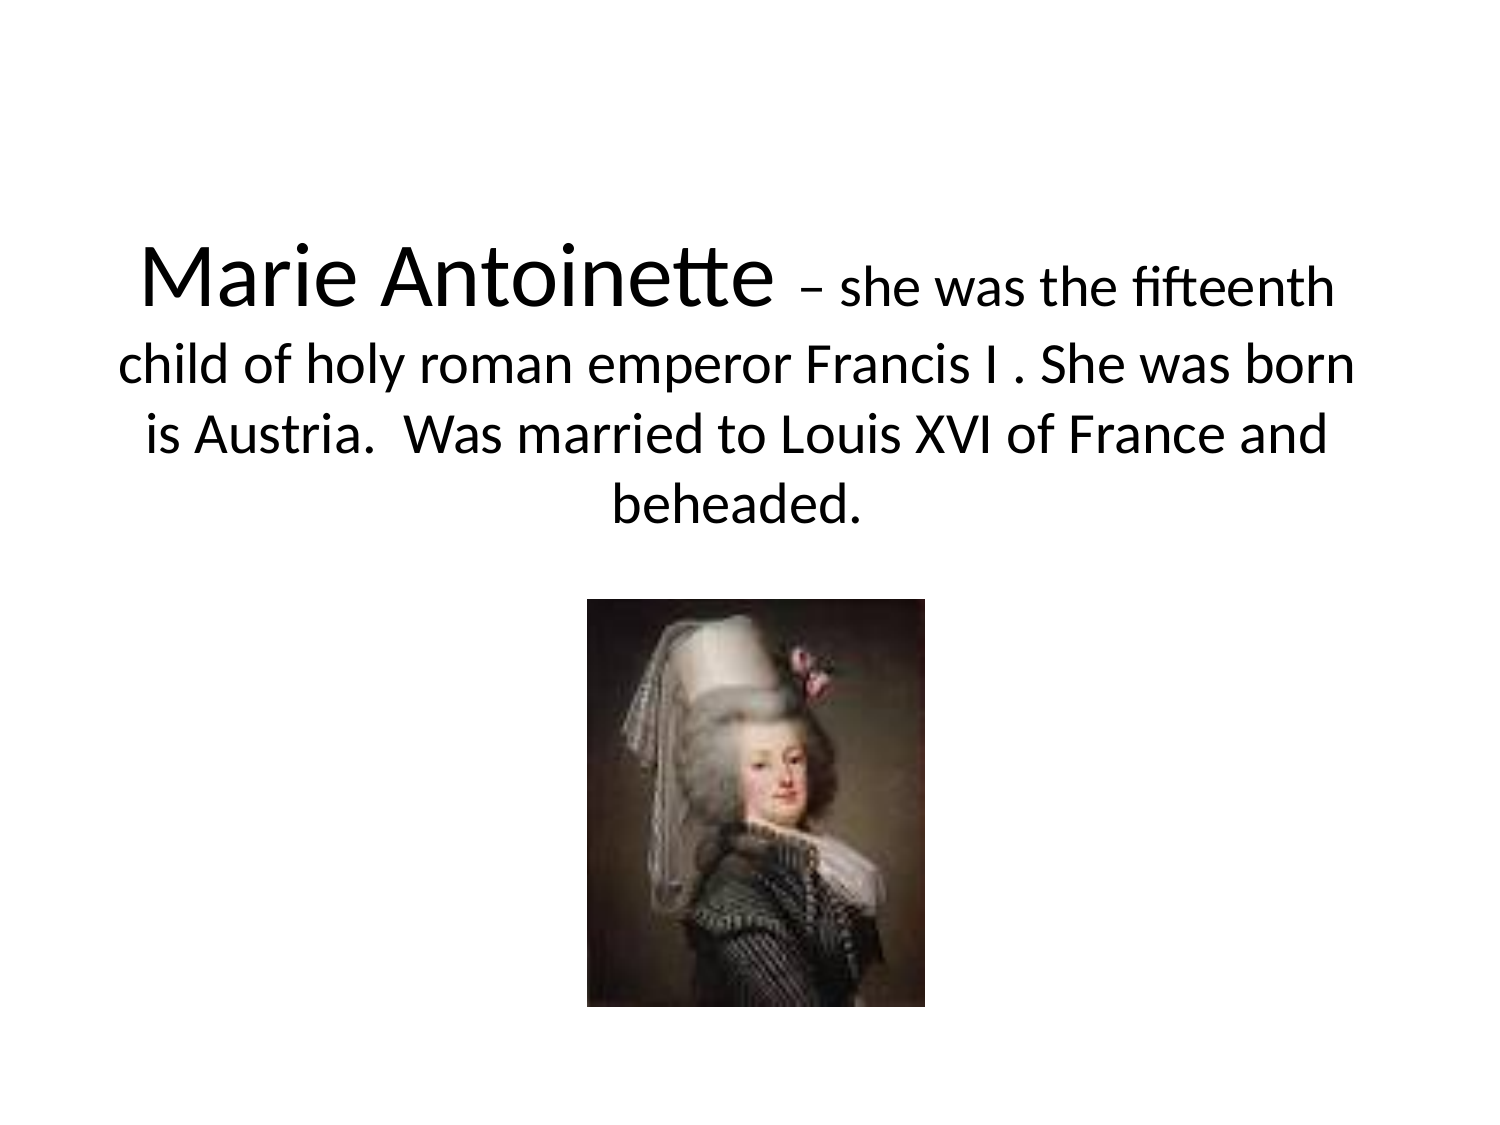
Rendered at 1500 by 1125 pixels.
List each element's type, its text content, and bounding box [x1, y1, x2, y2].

picture [587, 599, 926, 1007]
title Marie Antoinette – she was the fifteenth child of holy roman emperor Francis I . She was born is Austria. Was married to Louis XVI of France and beheaded. [99, 137, 1375, 613]
